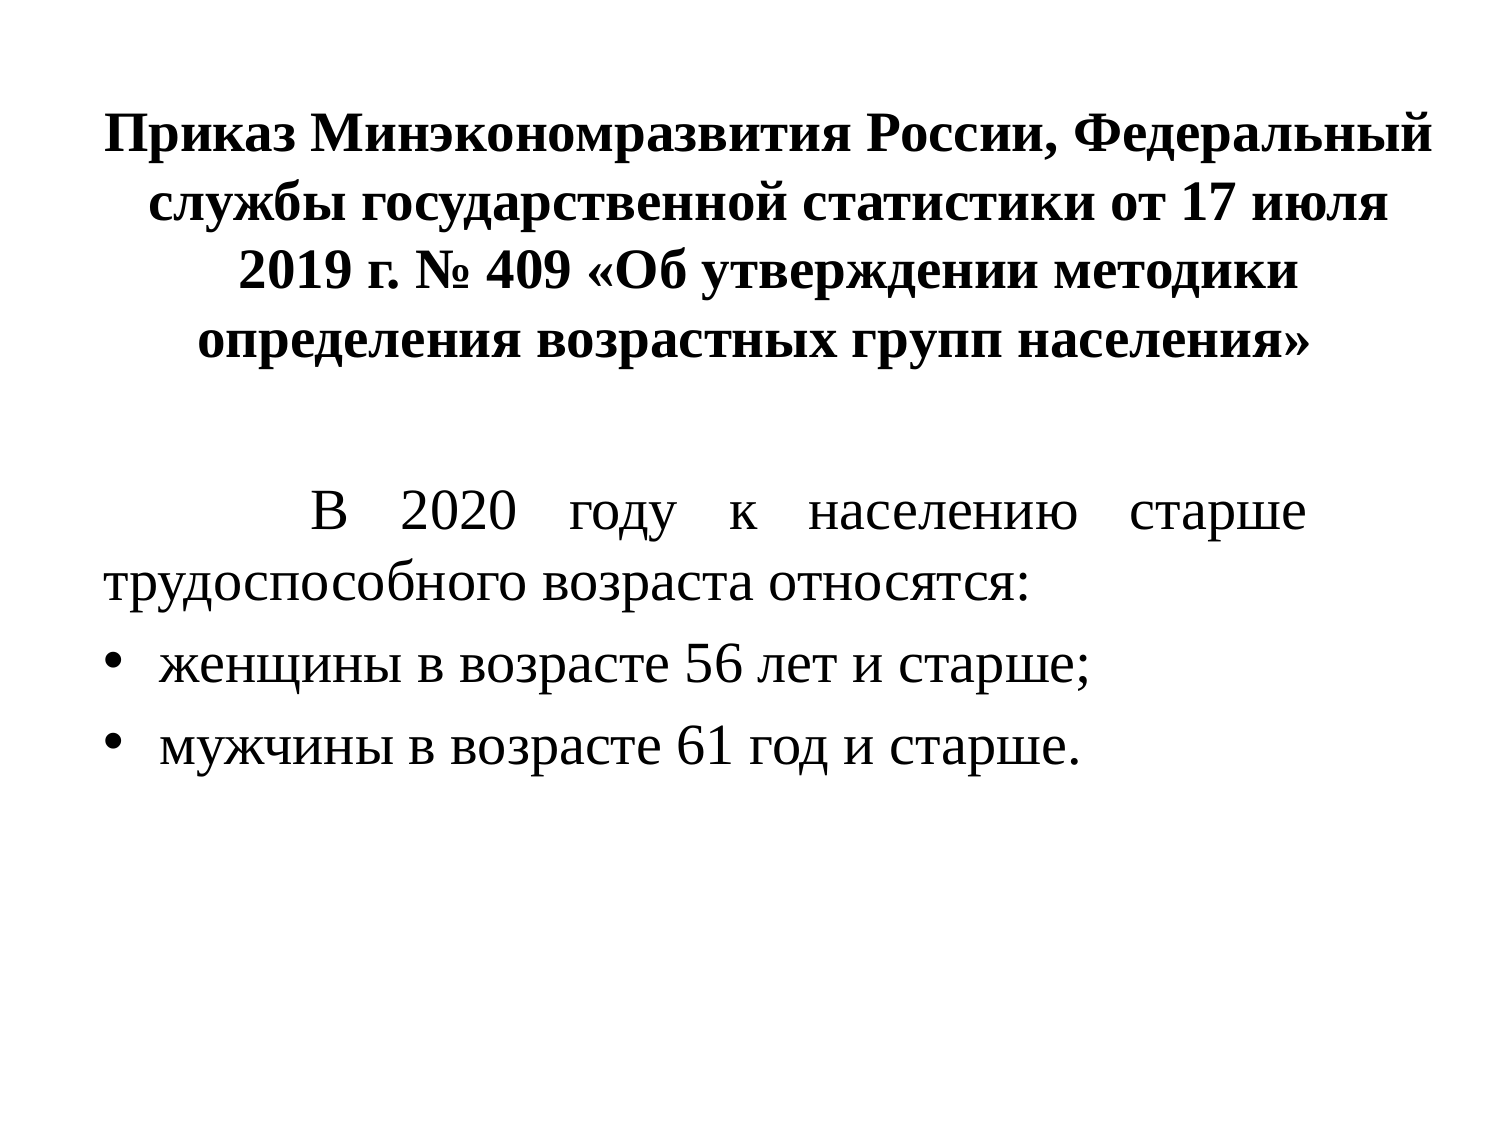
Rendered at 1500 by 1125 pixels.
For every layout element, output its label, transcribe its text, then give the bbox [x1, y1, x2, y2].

list В 2020 году к населению старше трудоспособного возраста относятся: женщины в возрасте 56 лет и старше; мужчины в возрасте 61 год и старше. [88, 361, 1426, 1105]
title Приказ Минэкономразвития России, Федеральный службы государственной статистики от 17 июля 2019 г. № 409 «Об утверждении методики определения возрастных групп населения» [88, 54, 1450, 409]
